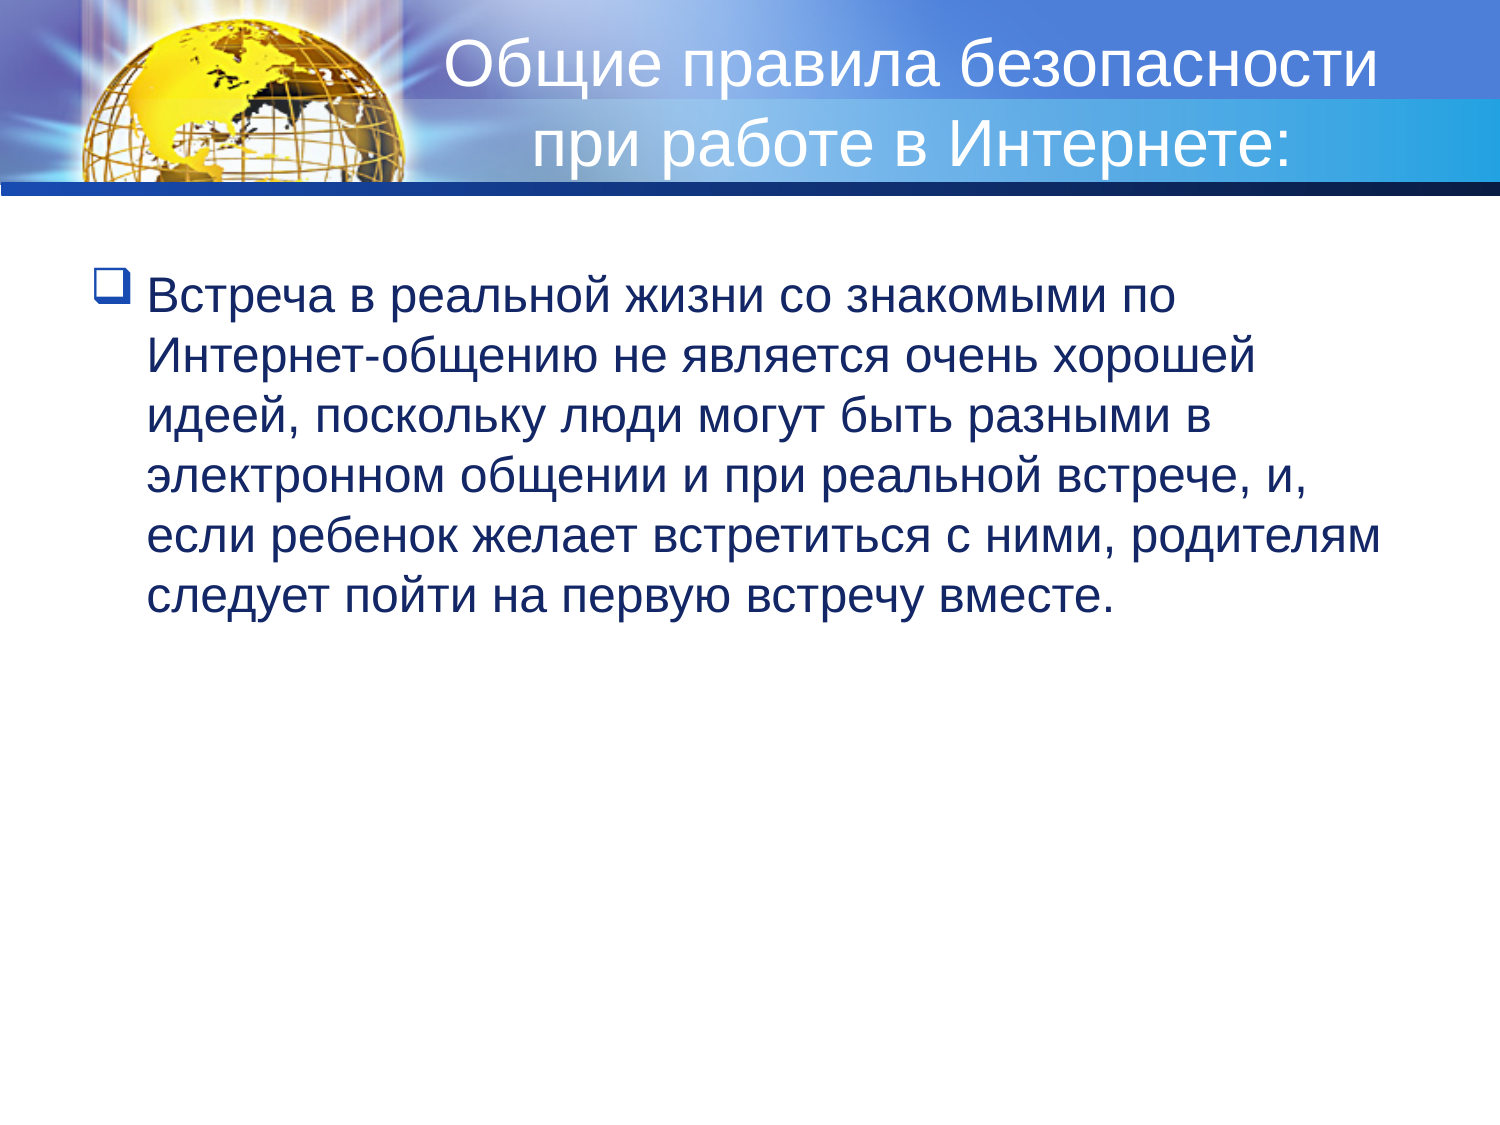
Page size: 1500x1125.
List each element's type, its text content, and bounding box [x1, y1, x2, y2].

list Встреча в реальной жизни со знакомыми по Интернет-общению не является очень хорошей идеей, поскольку люди могут быть разными в электронном общении и при реальной встрече, и, если ребенок желает встретиться с ними, родителям следует пойти на первую встречу вместе. [74, 199, 1426, 1038]
title Общие правила безопасности при работе в Интернете: [399, 99, 1426, 181]
picture [0, 0, 1500, 185]
text_box [298, 99, 412, 183]
